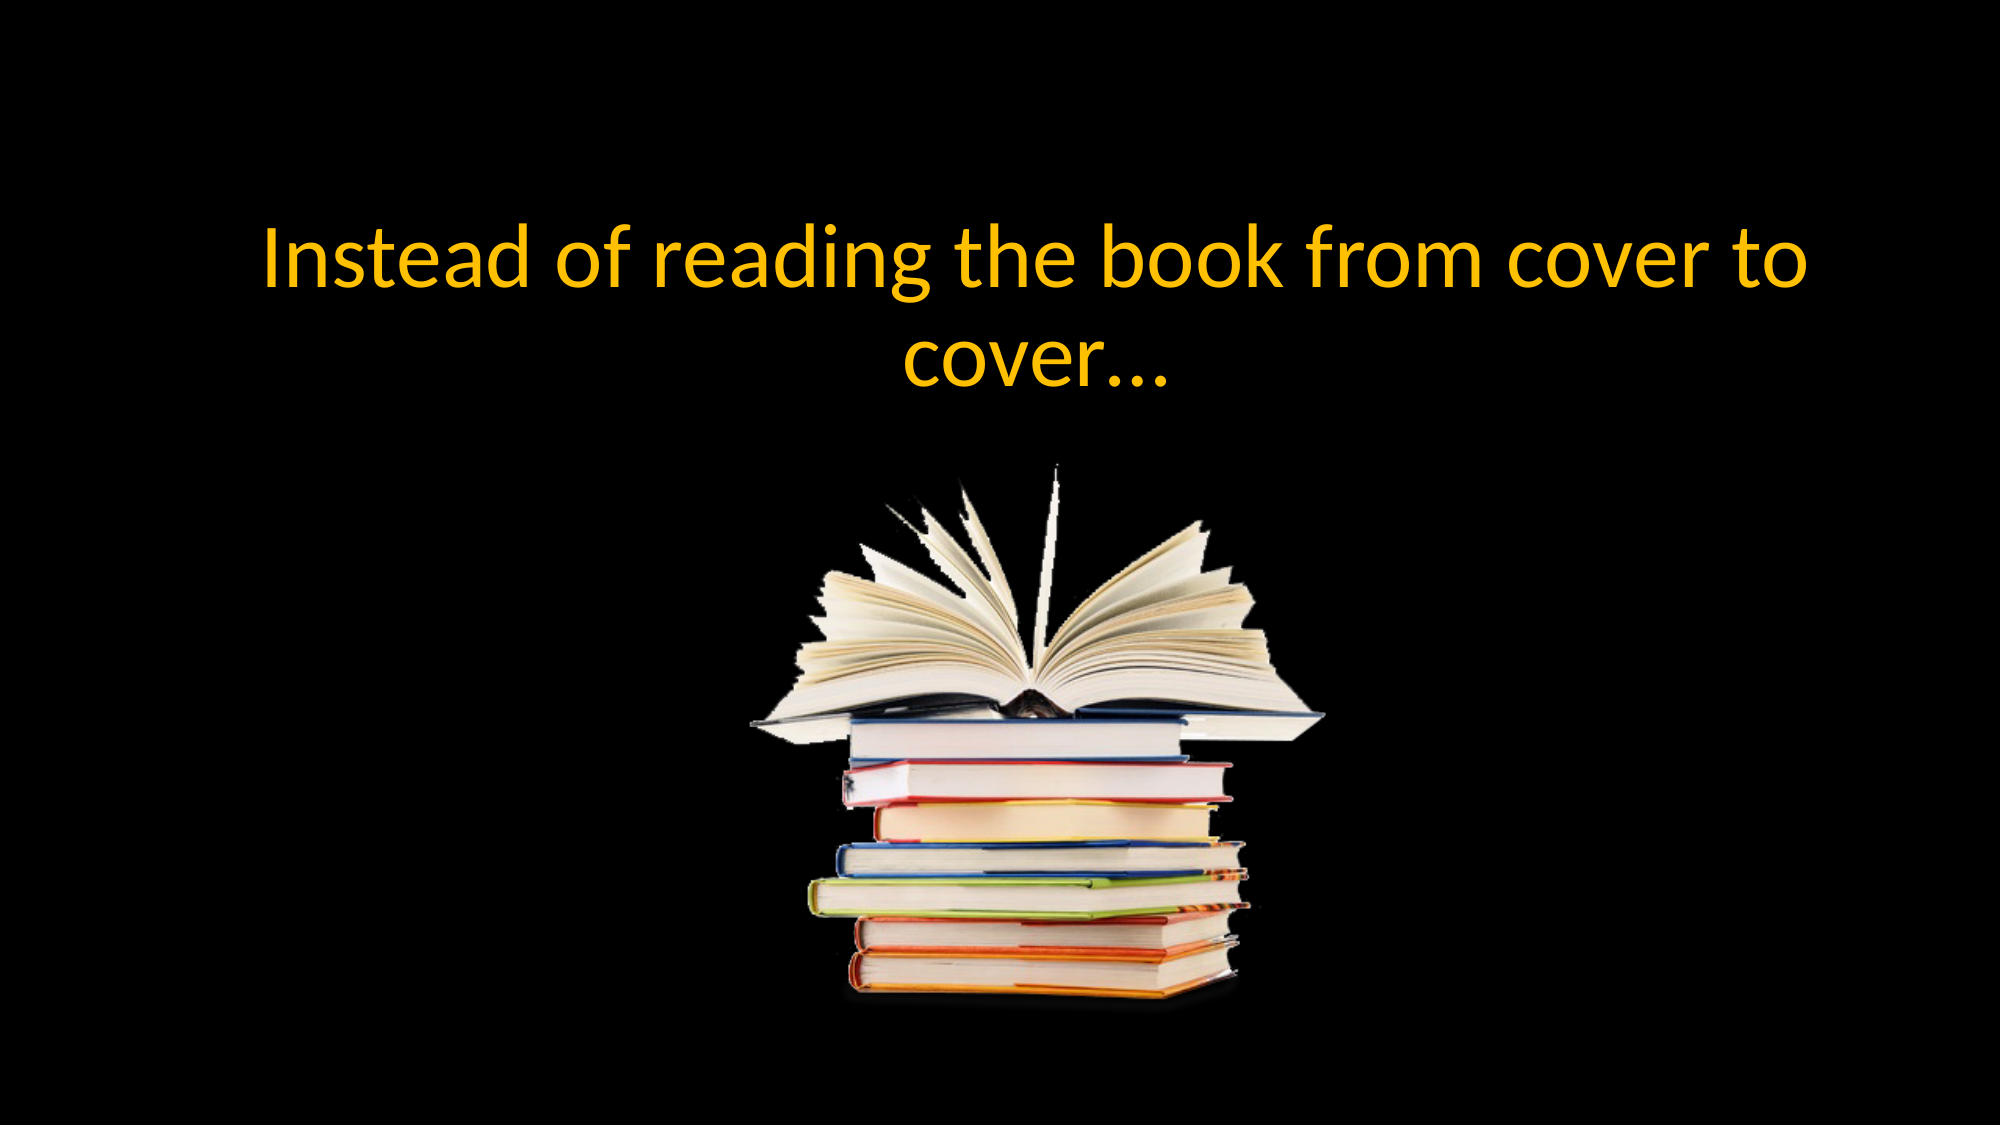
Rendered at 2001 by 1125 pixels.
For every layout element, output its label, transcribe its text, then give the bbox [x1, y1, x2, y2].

list Instead of reading the book from cover to cover… [174, 200, 1899, 755]
picture [733, 461, 1340, 1026]
